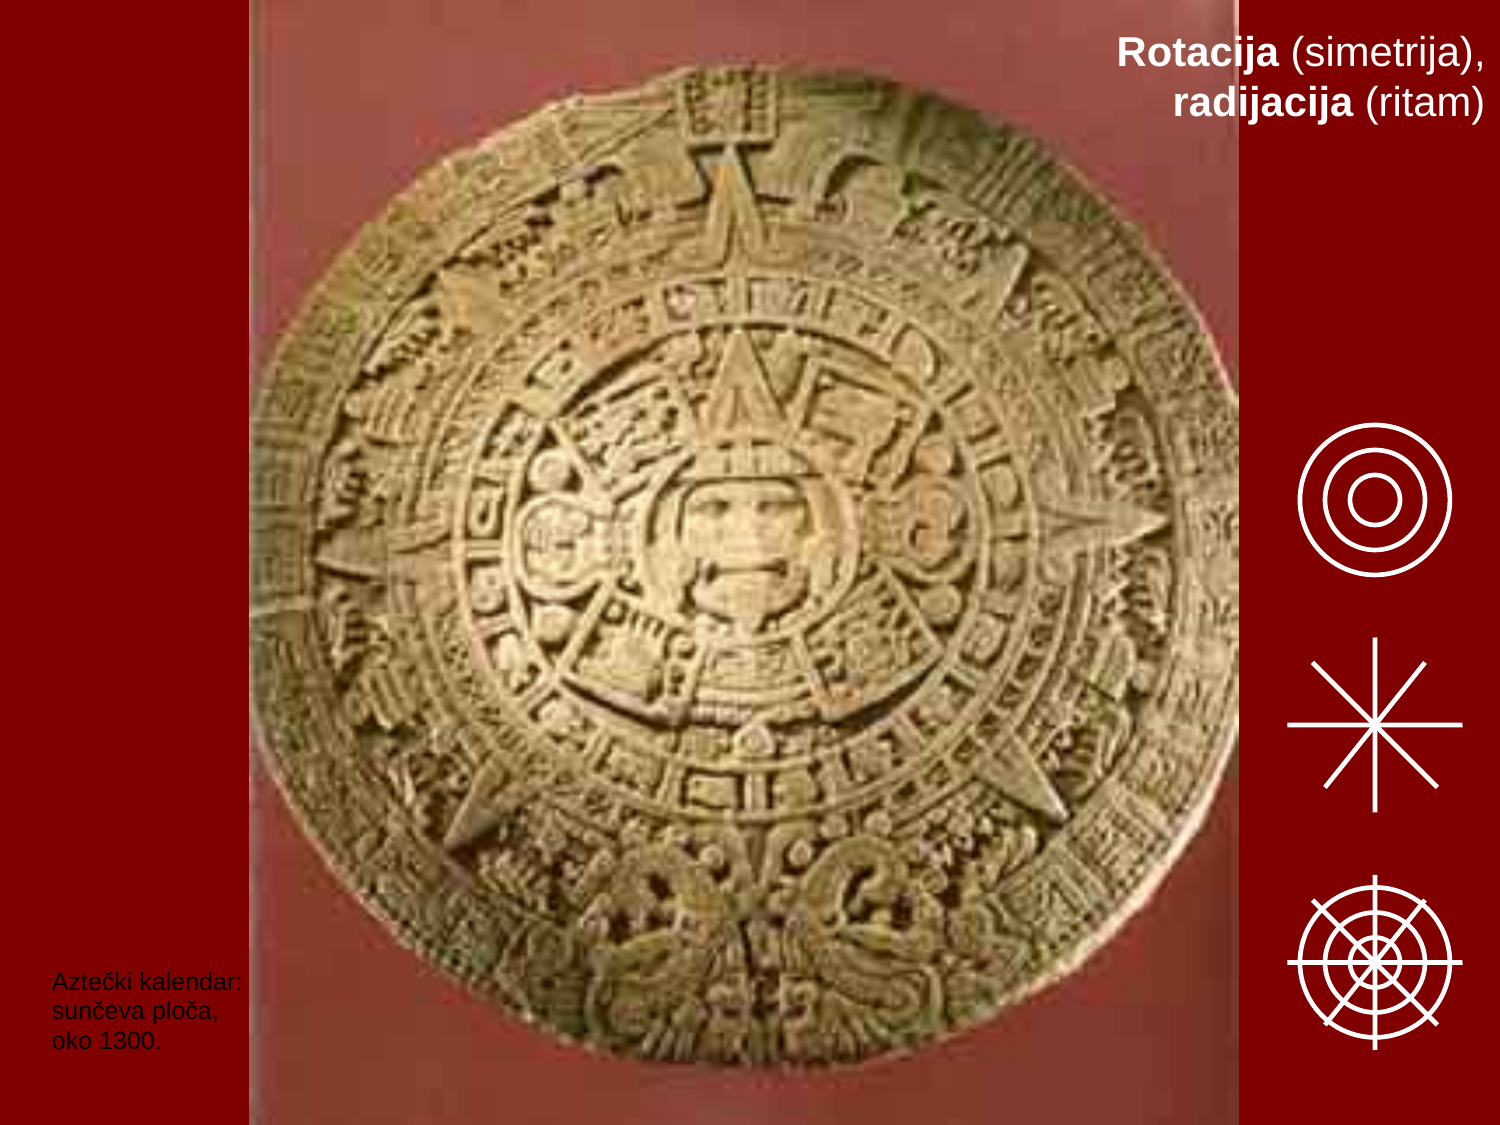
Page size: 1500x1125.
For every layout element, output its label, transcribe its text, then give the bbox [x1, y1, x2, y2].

text_box Aztečki kalendar: sunčeva ploča, oko 1300. [37, 957, 244, 1063]
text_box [1101, 16, 1500, 1051]
picture [249, 0, 1239, 1125]
